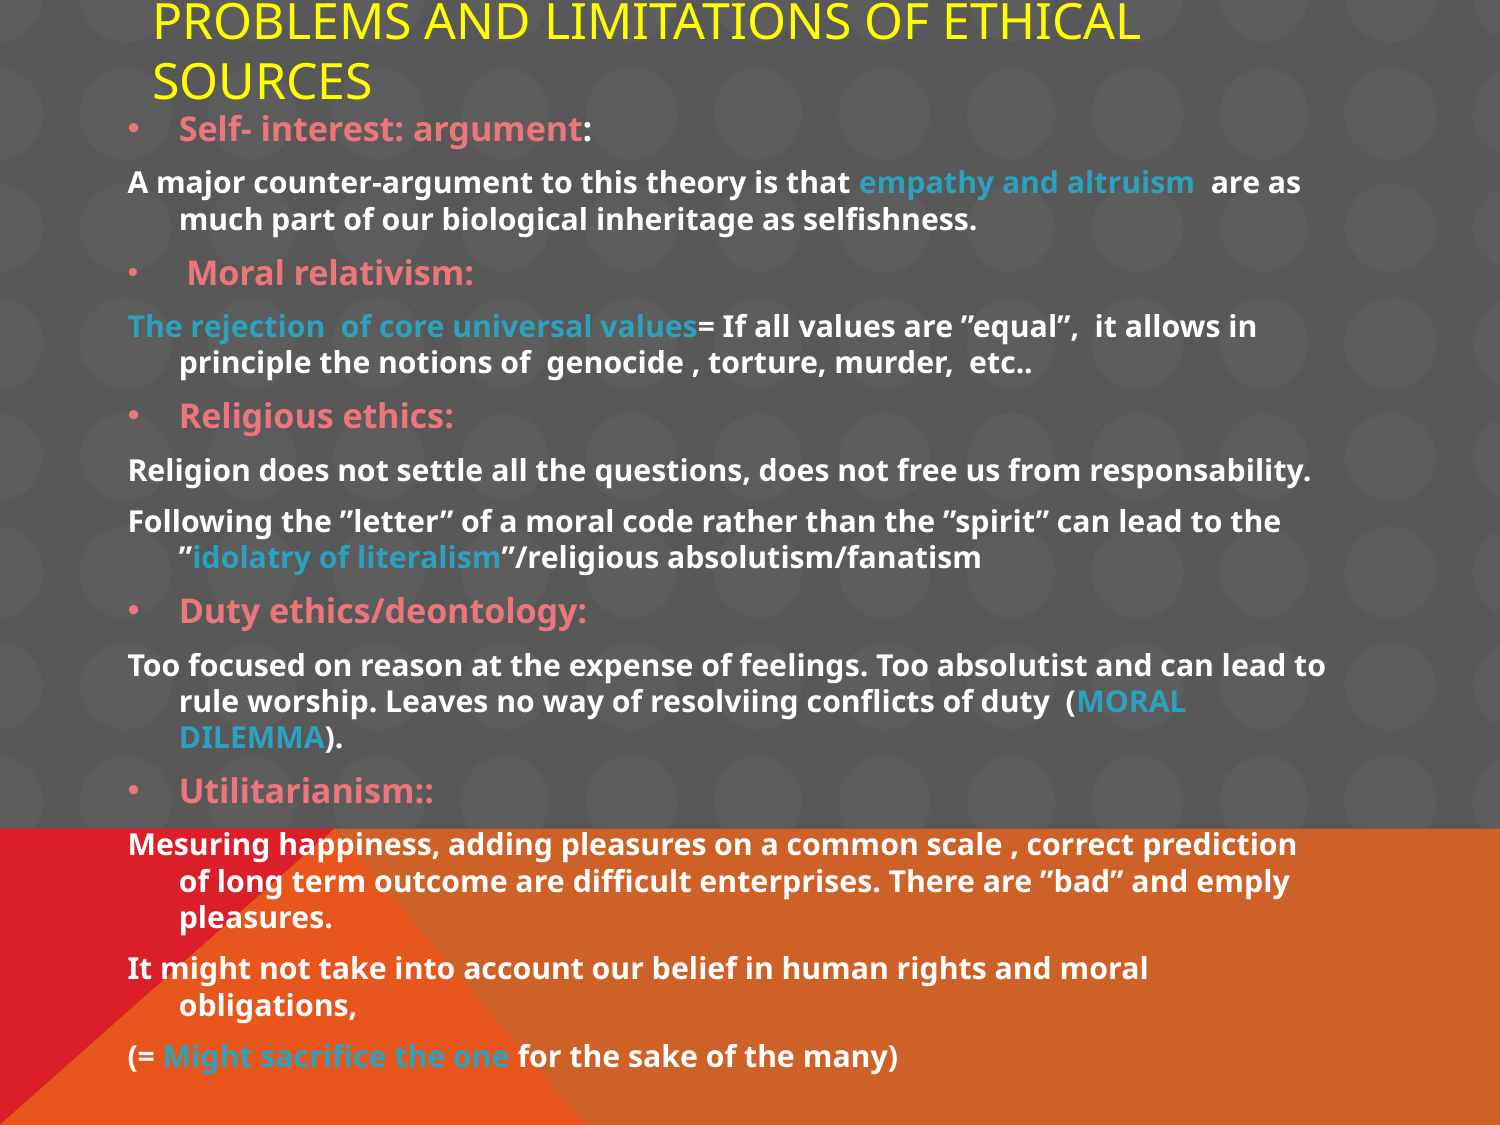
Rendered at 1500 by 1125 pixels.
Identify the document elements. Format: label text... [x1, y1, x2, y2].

title PROBLEMS AND LIMITATIONS OF ETHICAL SOURCES [137, 4, 1372, 95]
list Self- interest: argument: A major counter-argument to this theory is that empathy and altruism are as much part of our biological inheritage as selfishness. Moral relativism: The rejection of core universal values= If all values are ”equal”, it allows in principle the notions of genocide , torture, murder, etc.. Religious ethics: Religion does not settle all the questions, does not free us from responsability. Following the ”letter” of a moral code rather than the ”spirit” can lead to the ”idolatry of literalism”/religious absolutism/fanatism Duty ethics/deontology: Too focused on reason at the expense of feelings. Too absolutist and can lead to rule worship. Leaves no way of resolviing conflicts of duty (MORAL DILEMMA). Utilitarianism:: Mesuring happiness, adding pleasures on a common scale , correct prediction of long term outcome are difficult enterprises. There are ”bad” and emply pleasures. It might not take into account our belief in human rights and moral obligations, (= Might sacrifice the one for the sake of the many) [112, 99, 1347, 1088]
